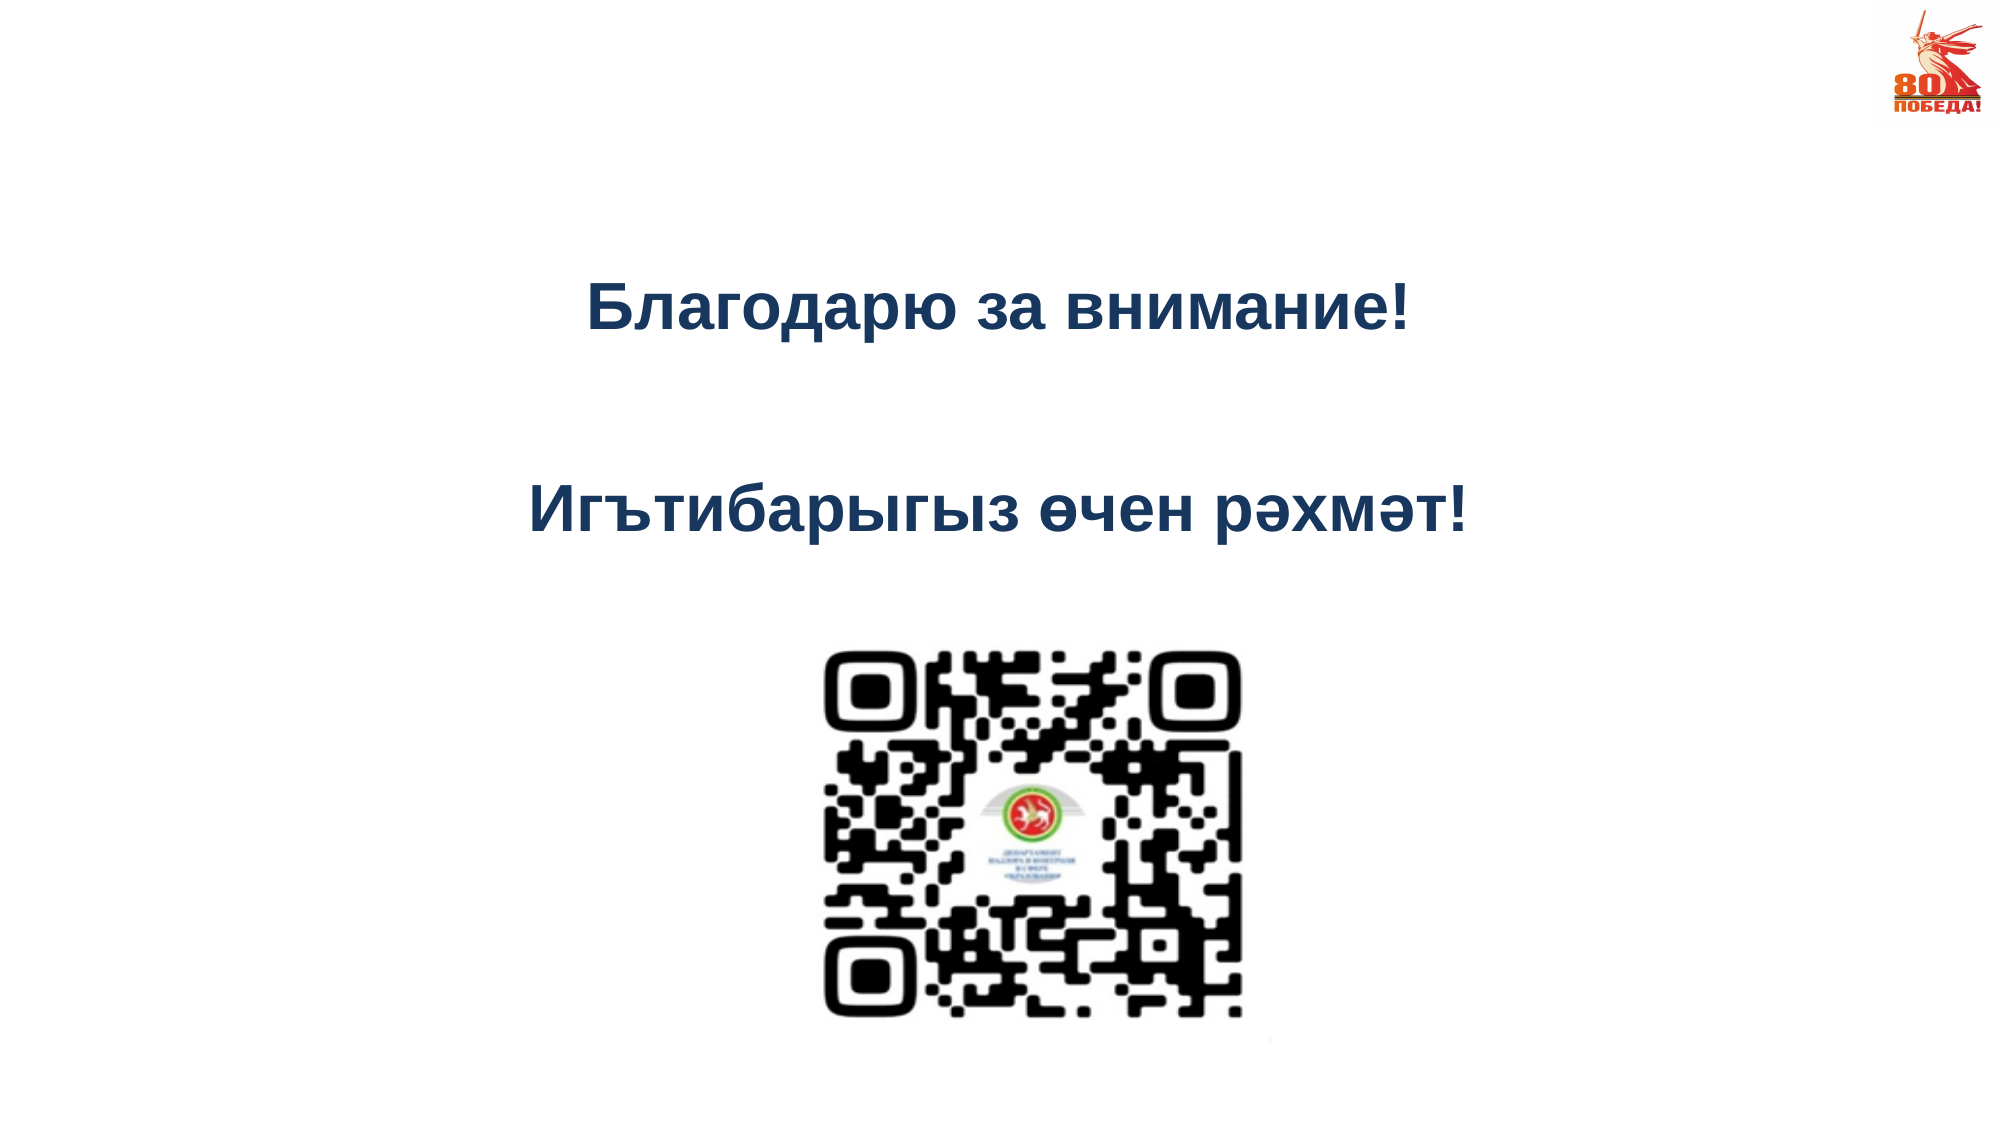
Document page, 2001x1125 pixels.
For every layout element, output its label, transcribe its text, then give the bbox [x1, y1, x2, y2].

picture [795, 625, 1272, 1044]
picture [1874, 0, 2000, 125]
list Благодарю за внимание! Игътибарыгыз өчен рәхмәт! [99, 263, 1900, 916]
